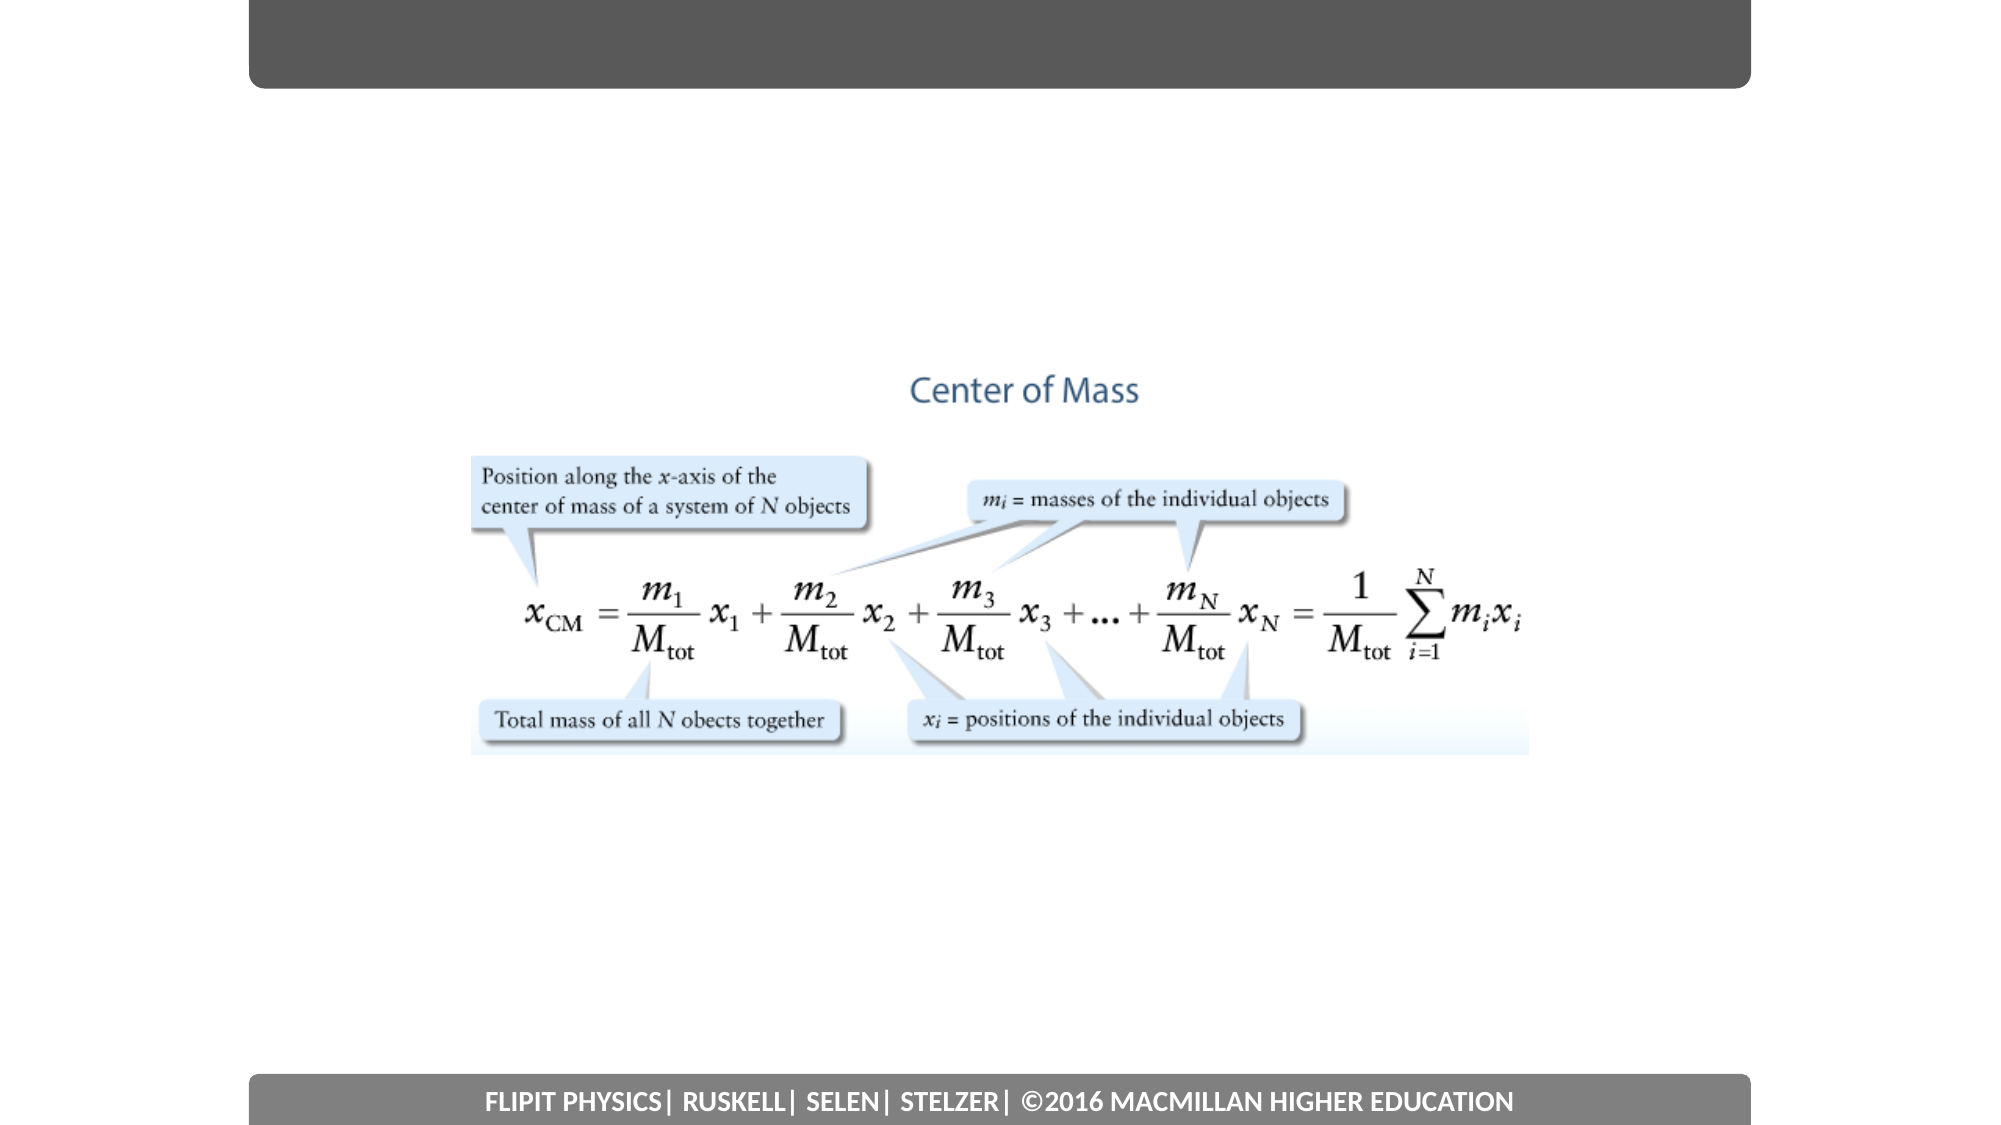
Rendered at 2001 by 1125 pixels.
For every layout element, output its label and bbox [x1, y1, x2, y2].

text_box [248, 0, 1752, 89]
picture [471, 370, 1529, 755]
text_box [249, 1074, 1750, 1125]
